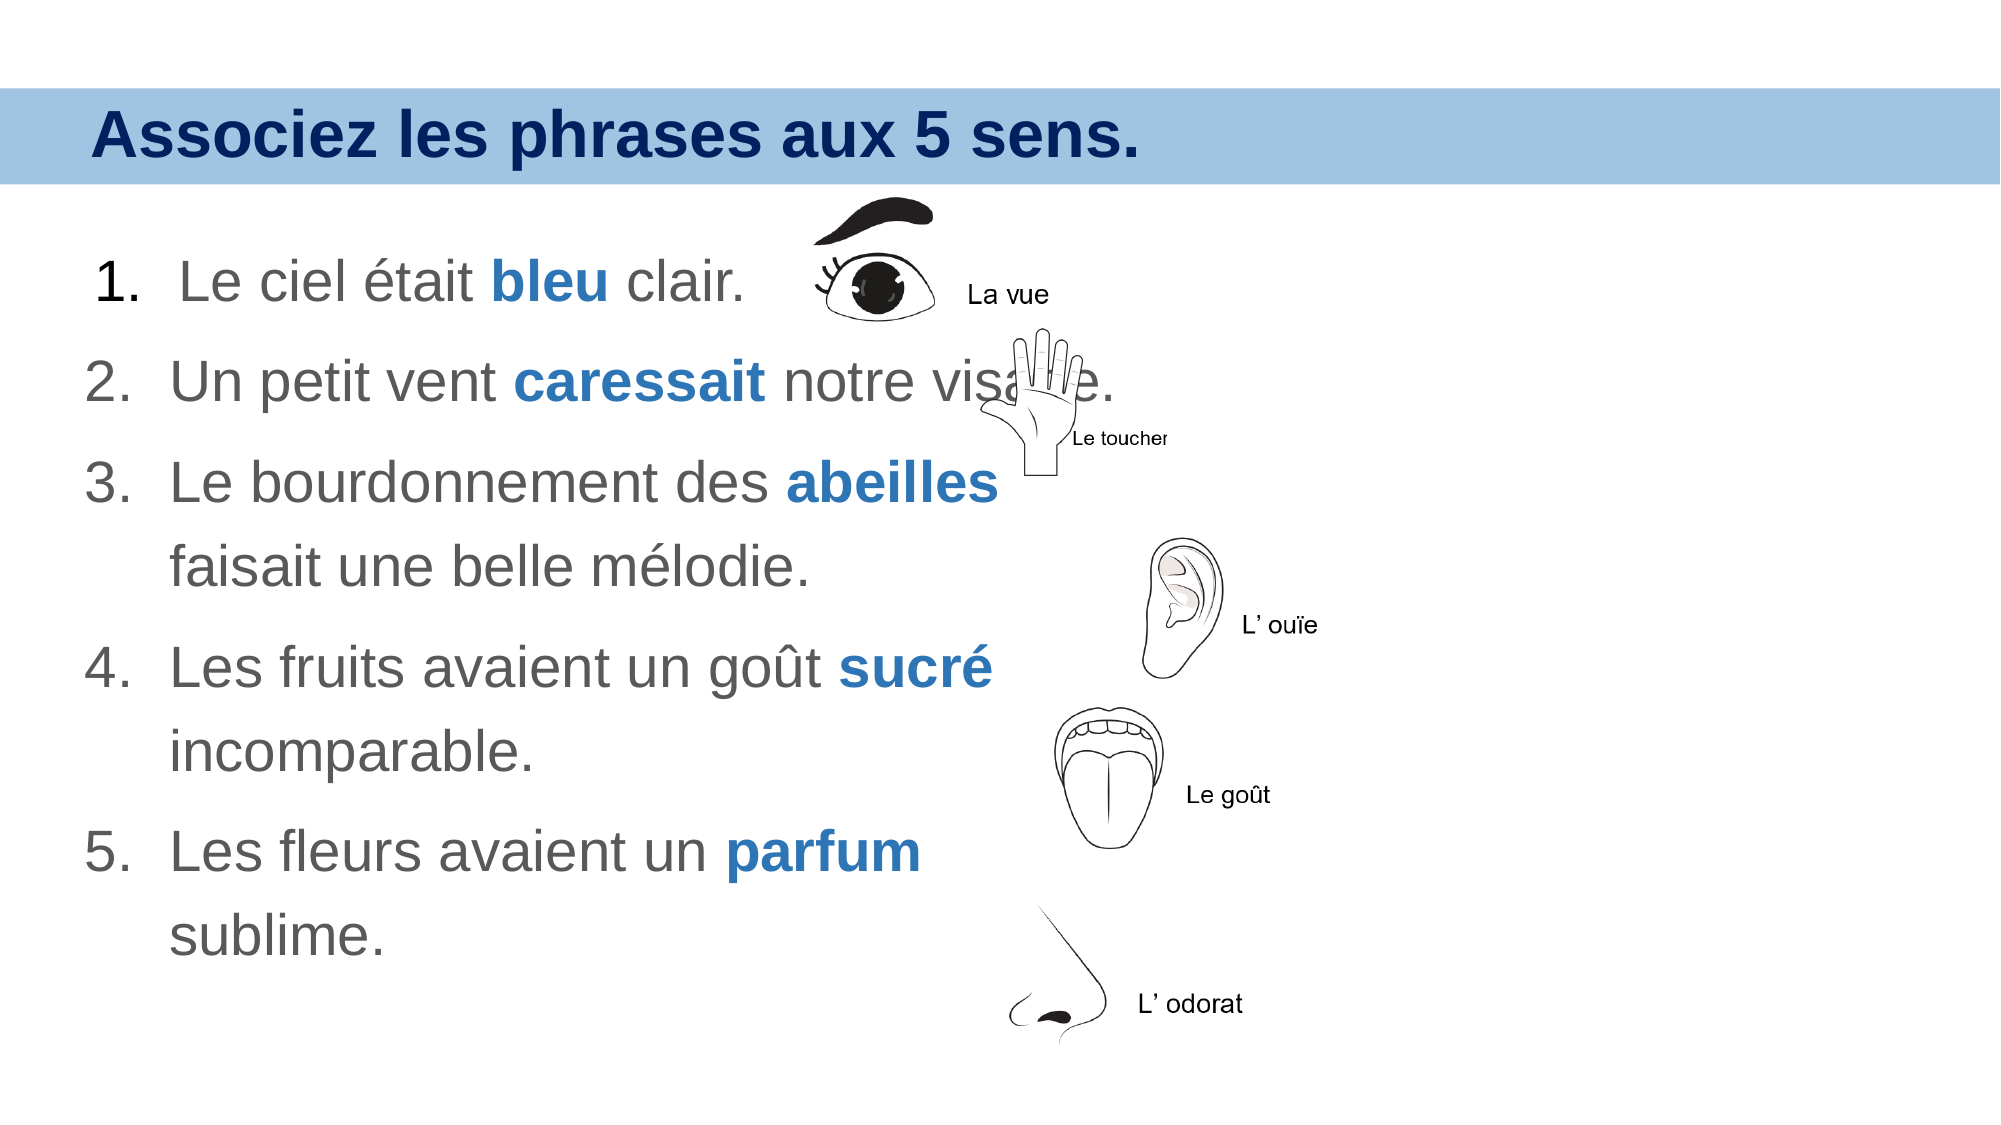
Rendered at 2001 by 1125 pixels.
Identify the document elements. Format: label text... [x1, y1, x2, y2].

picture [812, 197, 1086, 325]
list Associez les phrases aux 5 sens. [0, 88, 2000, 185]
picture [979, 328, 1167, 476]
picture [1142, 537, 1322, 680]
picture [1009, 903, 1254, 1046]
text_box Le ciel était bleu clair. Un petit vent caressait notre visage. Le bourdonnement des abeilles faisait une belle mélodie. Les fruits avaient un goût sucré incomparable. Les fleurs avaient un parfum sublime. [69, 213, 1143, 983]
picture [1054, 706, 1279, 849]
